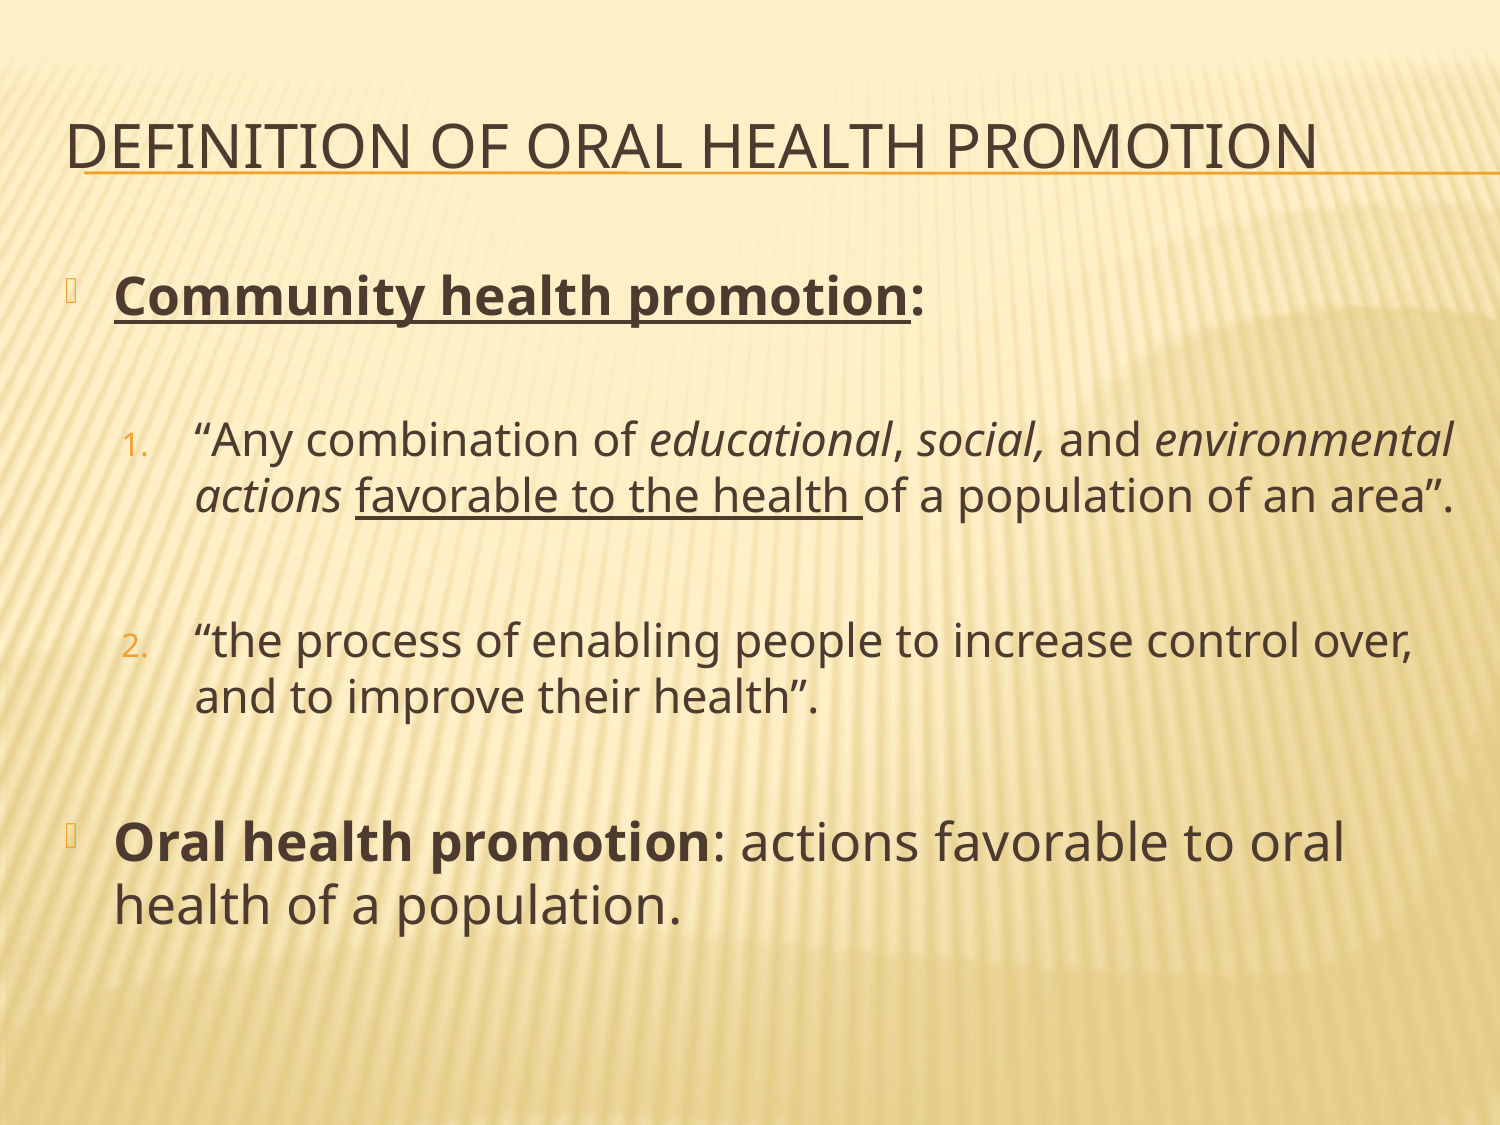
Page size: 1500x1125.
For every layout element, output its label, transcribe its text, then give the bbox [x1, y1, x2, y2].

title Definition of Oral health promotion [50, 75, 1475, 213]
list Community health promotion: “Any combination of educational, social, and environmental actions favorable to the health of a population of an area”. “the process of enabling people to increase control over, and to improve their health”. Oral health promotion: actions favorable to oral health of a population. [50, 254, 1475, 998]
